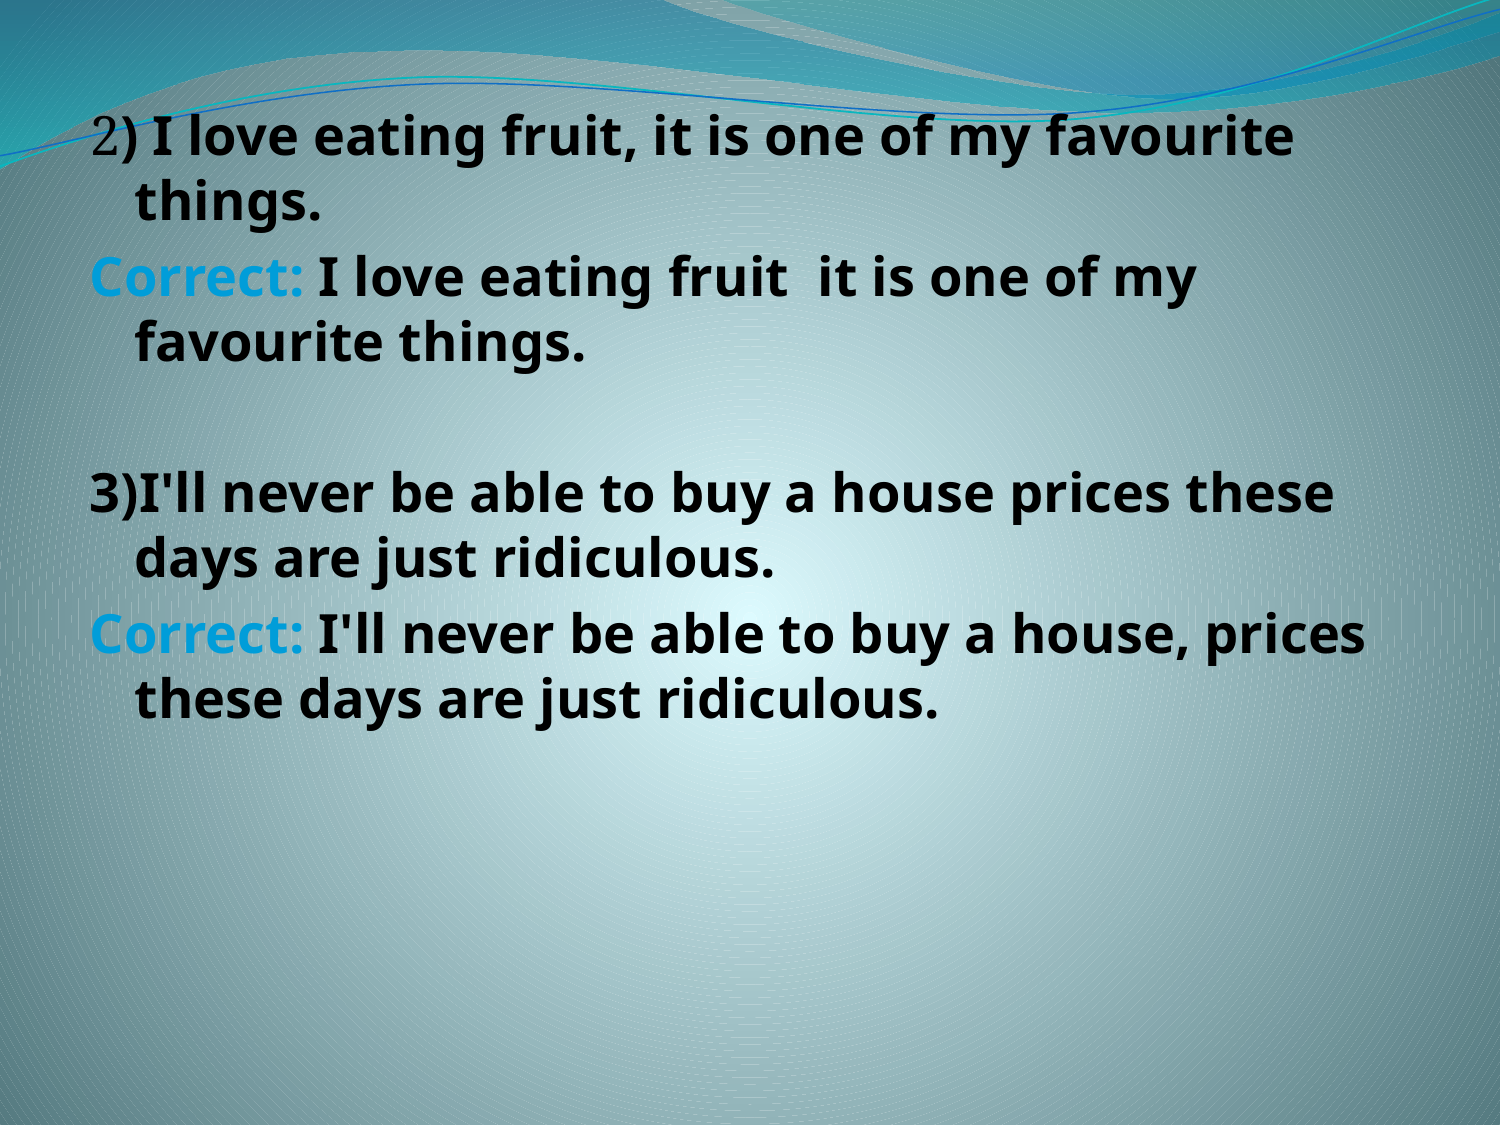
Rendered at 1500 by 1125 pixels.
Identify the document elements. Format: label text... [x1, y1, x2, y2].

list 2) I love eating fruit, it is one of my favourite things. Correct: I love eating fruit it is one of my favourite things. 3)I'll never be able to buy a house prices these days are just ridiculous. Correct: I'll never be able to buy a house, prices these days are just ridiculous. [75, 93, 1425, 1005]
